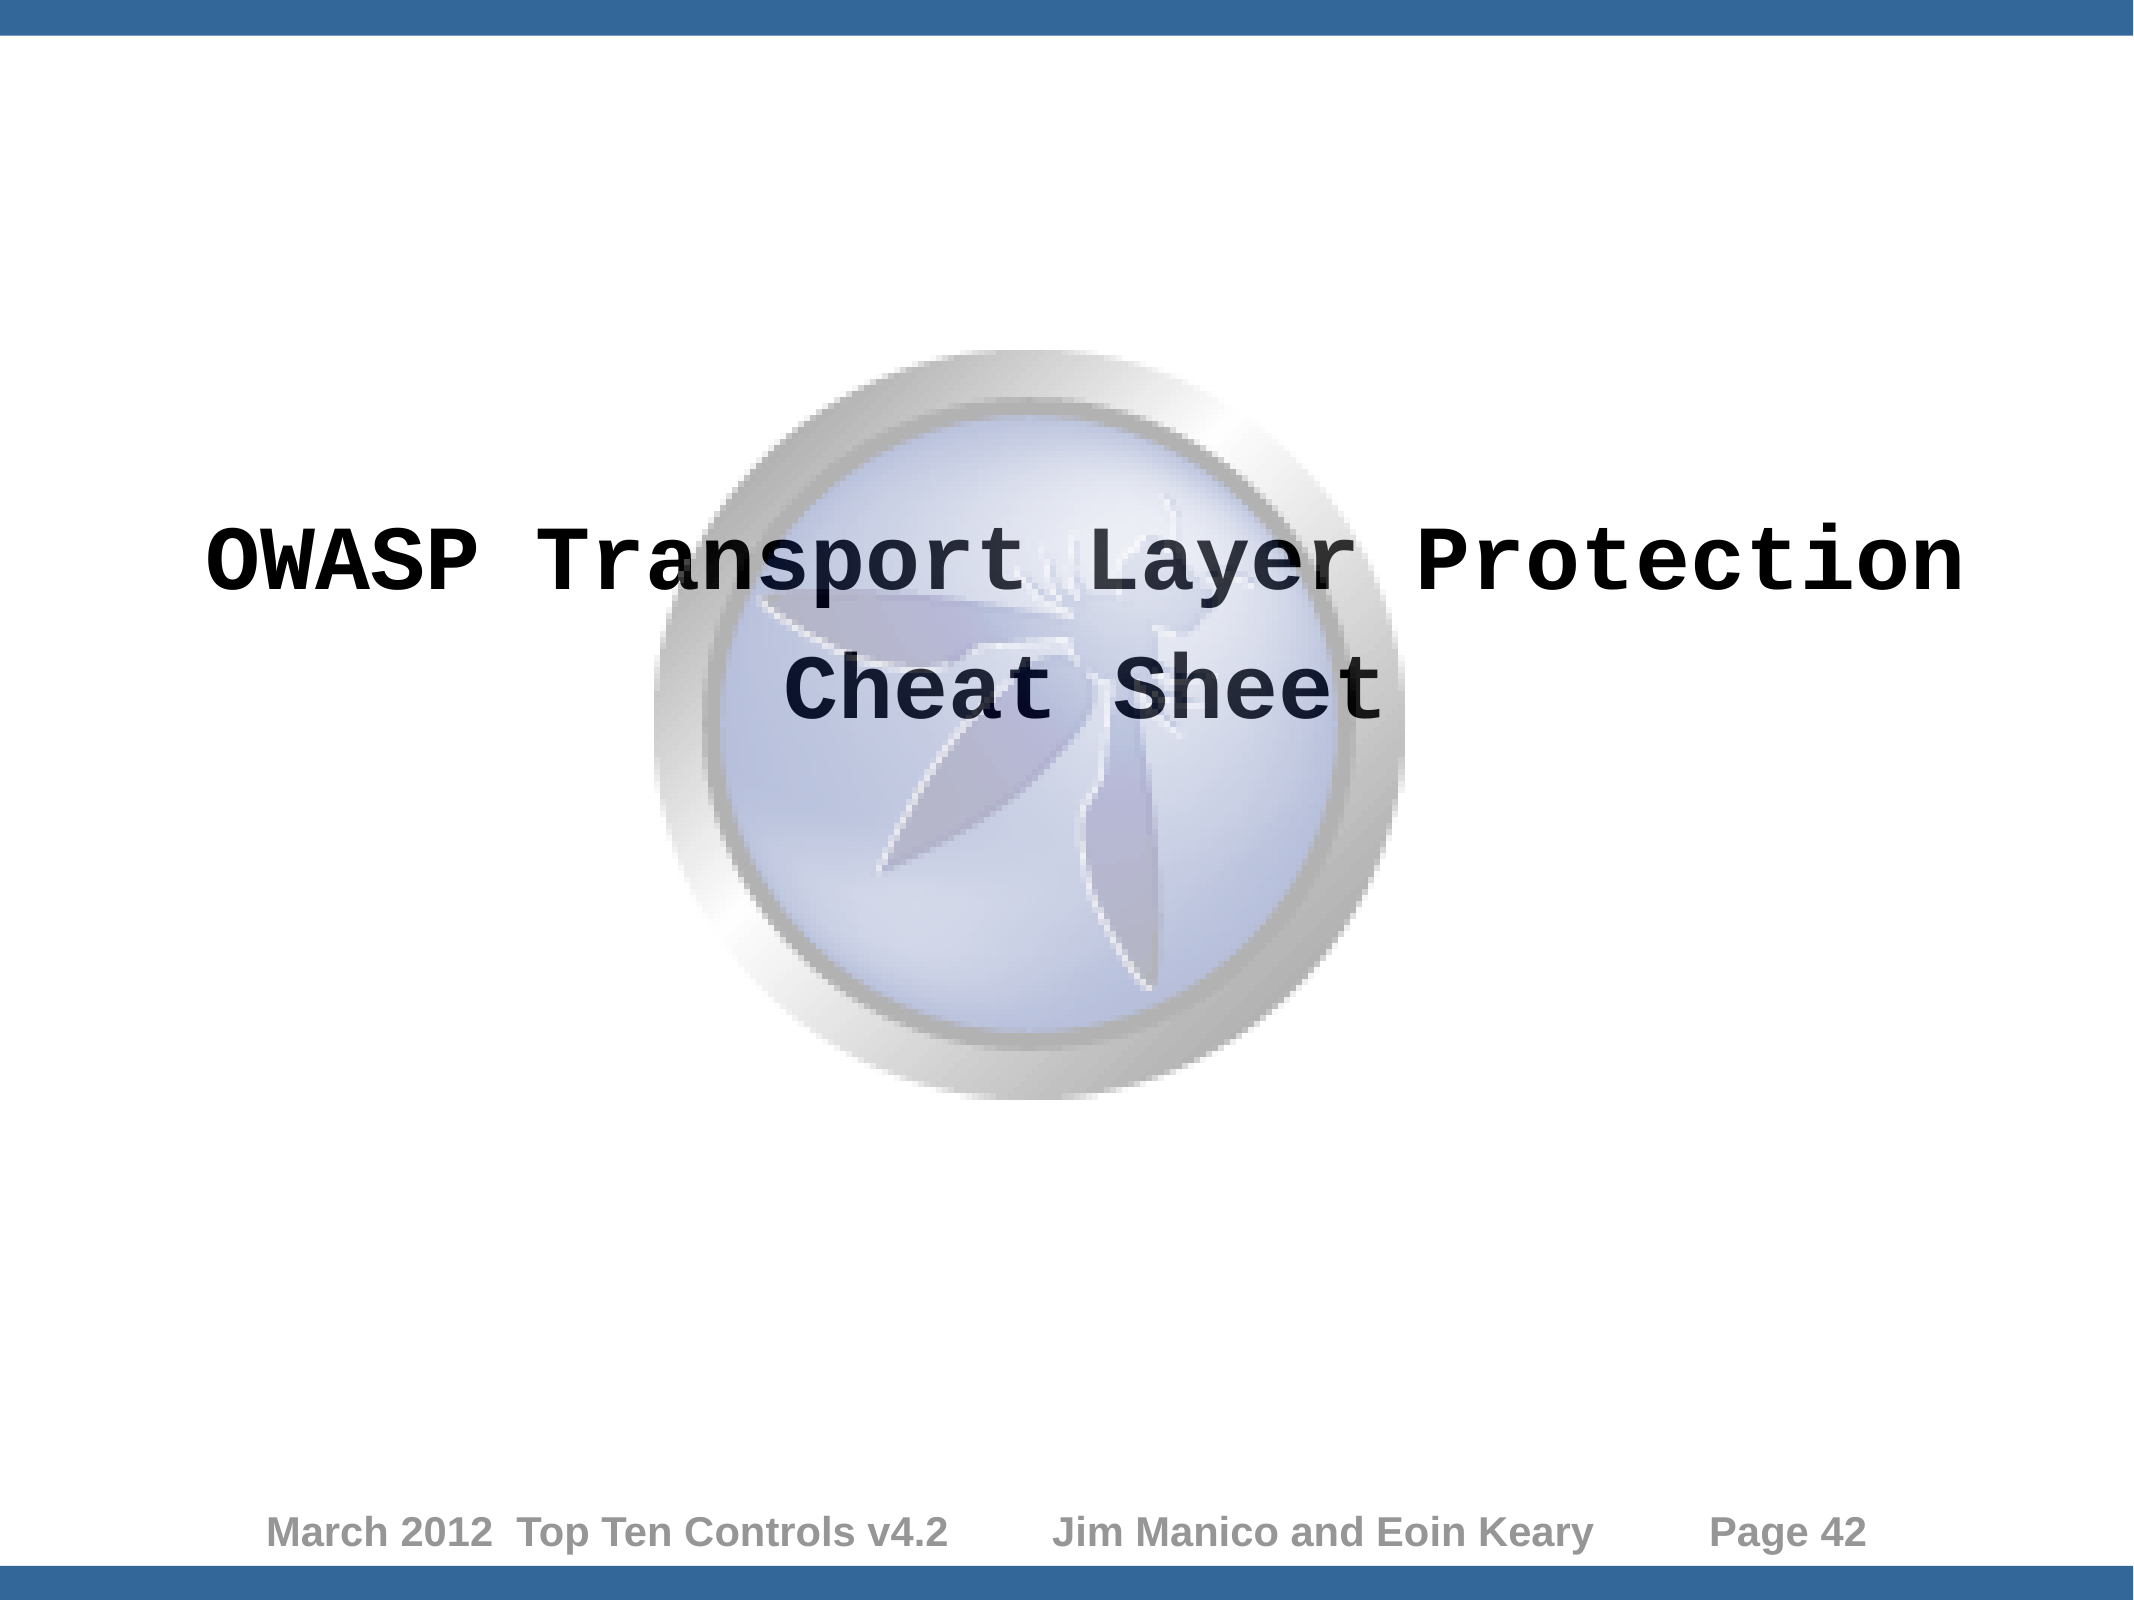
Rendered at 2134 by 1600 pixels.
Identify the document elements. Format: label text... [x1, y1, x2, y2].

picture [653, 349, 1405, 1101]
list OWASP Transport Layer Protection Cheat Sheet [1410, 487, 2084, 1088]
list OWASP Transport Layer Protection Cheat Sheet [88, 487, 648, 1088]
